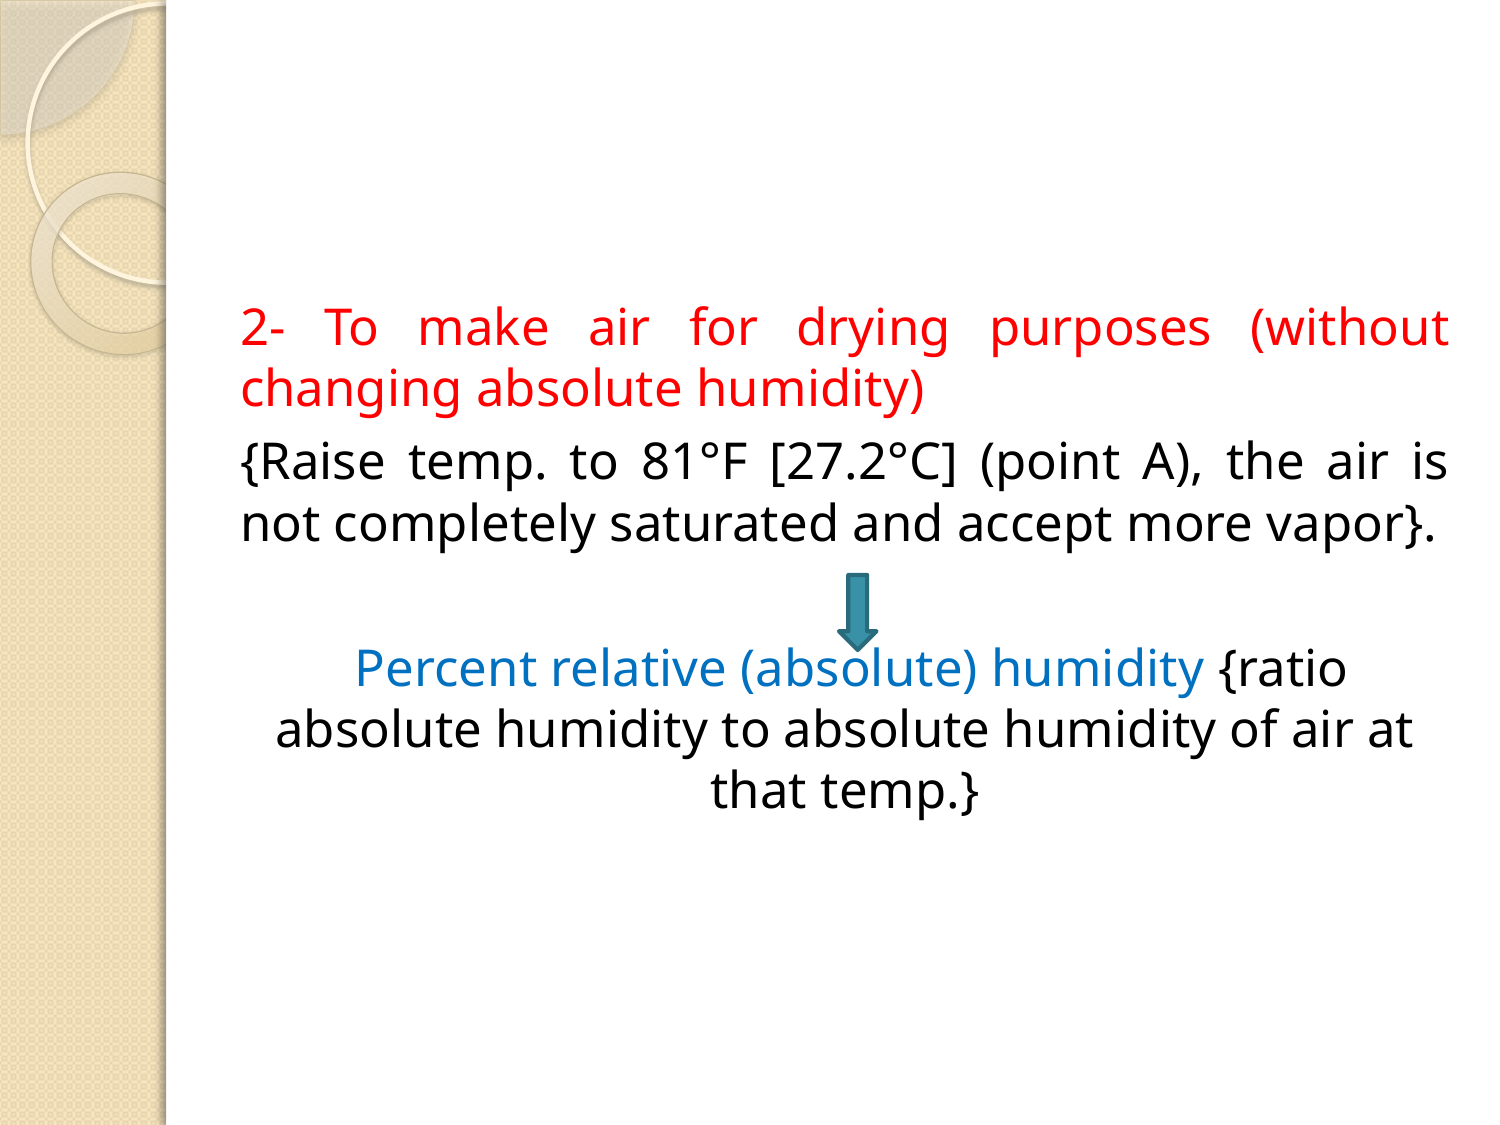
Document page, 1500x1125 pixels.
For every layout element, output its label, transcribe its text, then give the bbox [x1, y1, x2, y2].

list 2- To make air for drying purposes (without changing absolute humidity) {Raise temp. to 81°F [27.2°C] (point A), the air is not completely saturated and accept more vapor}. Percent relative (absolute) humidity {ratio absolute humidity to absolute humidity of air at that temp.} [212, 287, 1466, 875]
text_box [837, 572, 879, 653]
